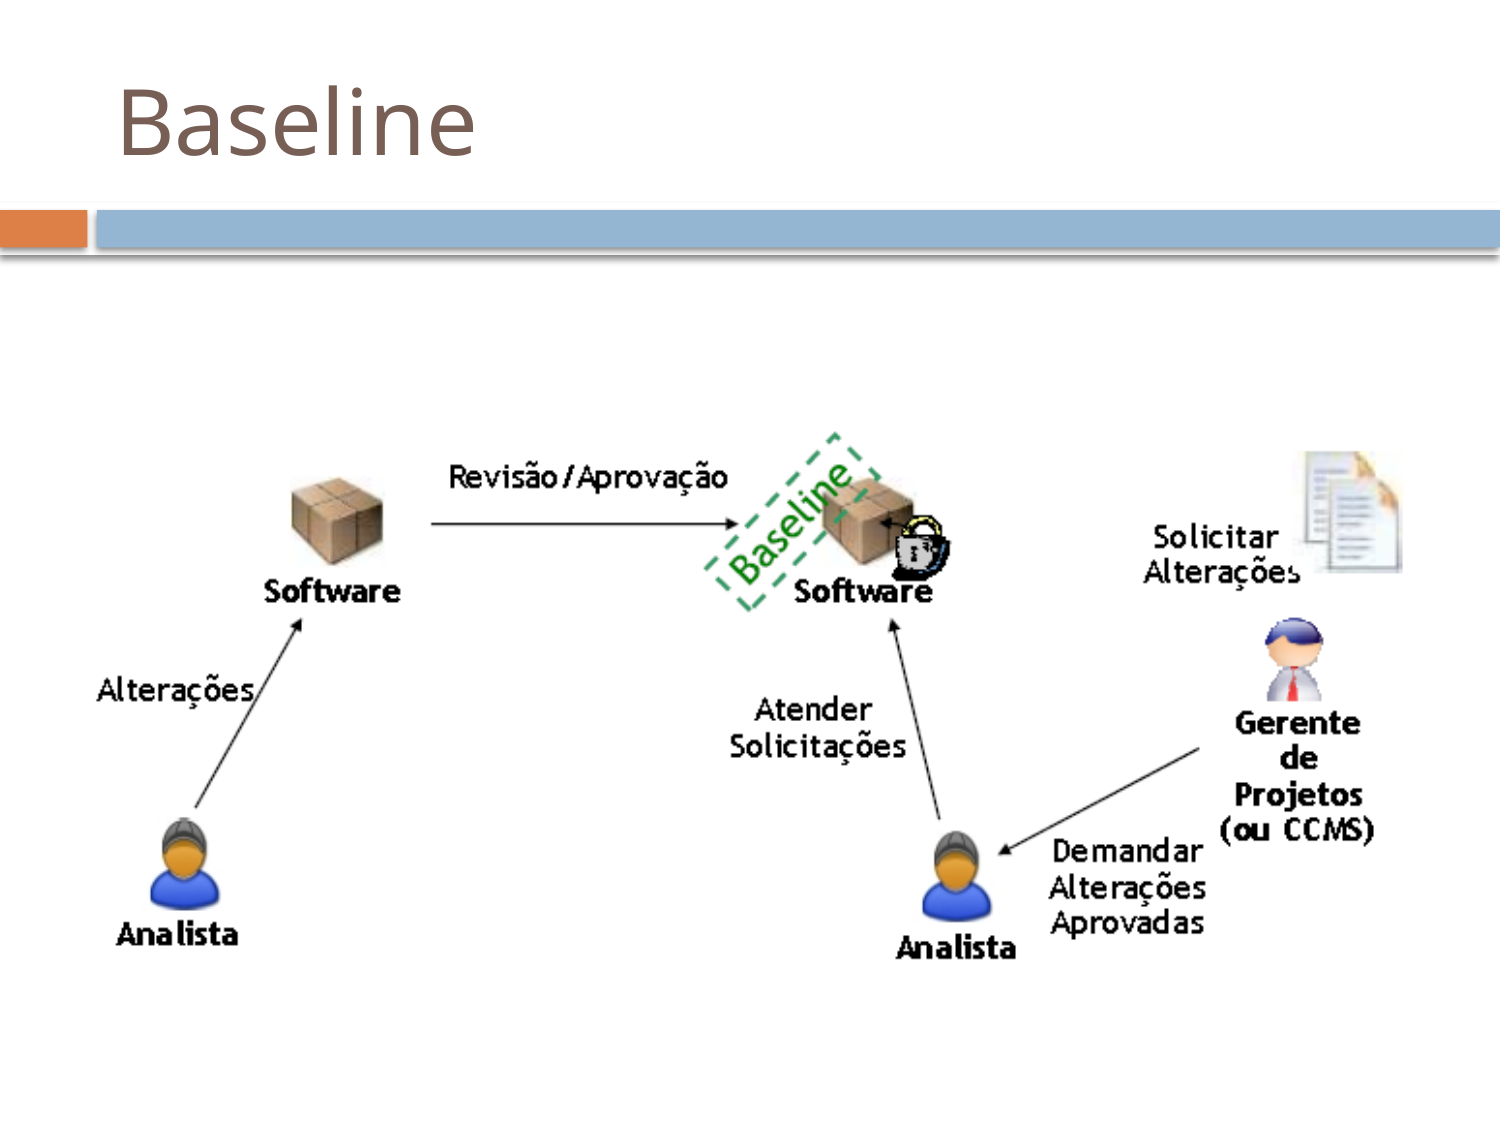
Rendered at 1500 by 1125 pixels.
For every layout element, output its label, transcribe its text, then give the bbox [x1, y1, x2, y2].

picture [64, 349, 1464, 1000]
title Baseline [100, 37, 1438, 200]
